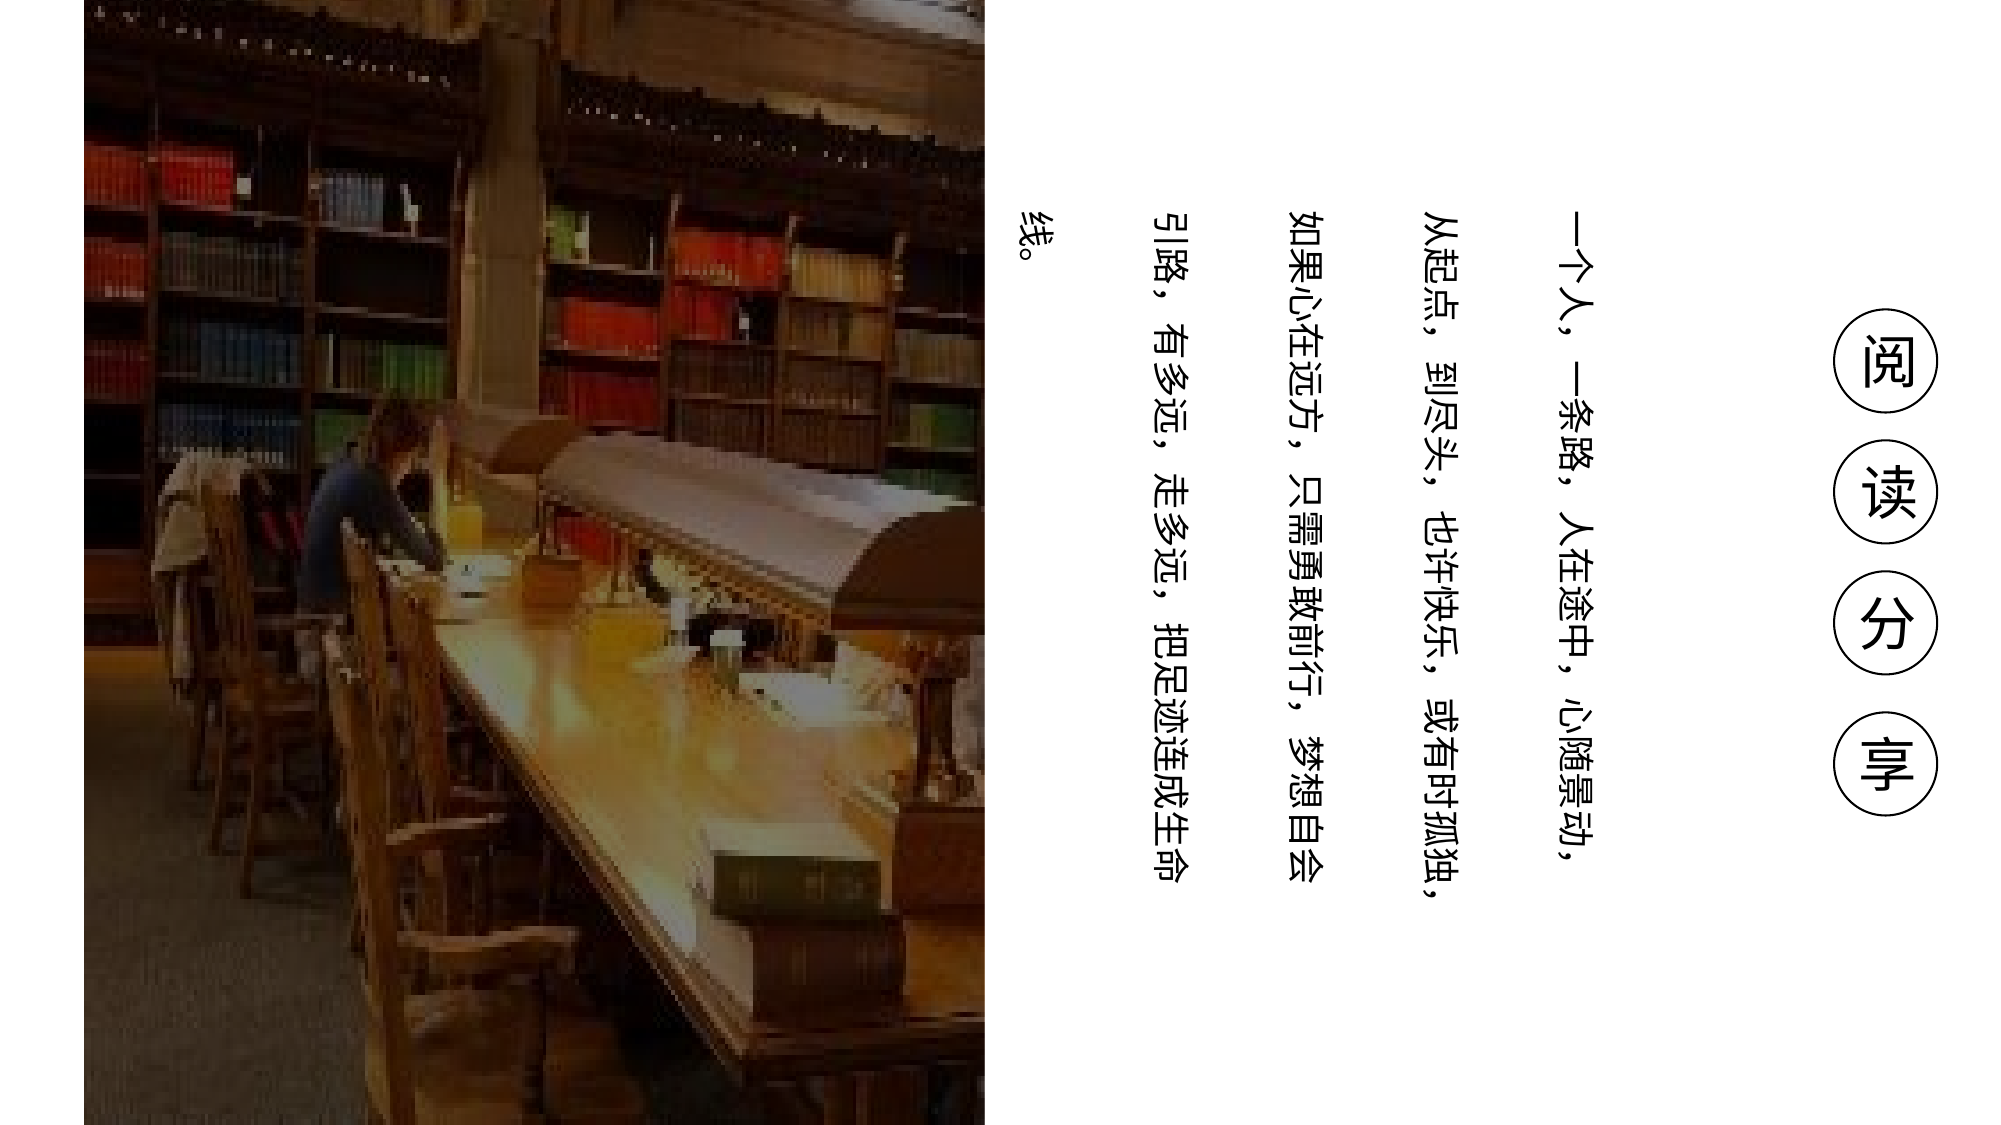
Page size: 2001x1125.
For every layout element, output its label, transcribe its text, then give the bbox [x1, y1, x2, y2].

text_box 一个人，一条路，人在途中，心随景动，从起点，到尽头，也许快乐，或有时孤独，如果心在远方，只需勇敢前行，梦想自会引路，有多远，走多远，把足迹连成生命线。 [1144, 195, 1698, 930]
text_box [1834, 309, 1938, 816]
text_box [83, 0, 986, 1125]
